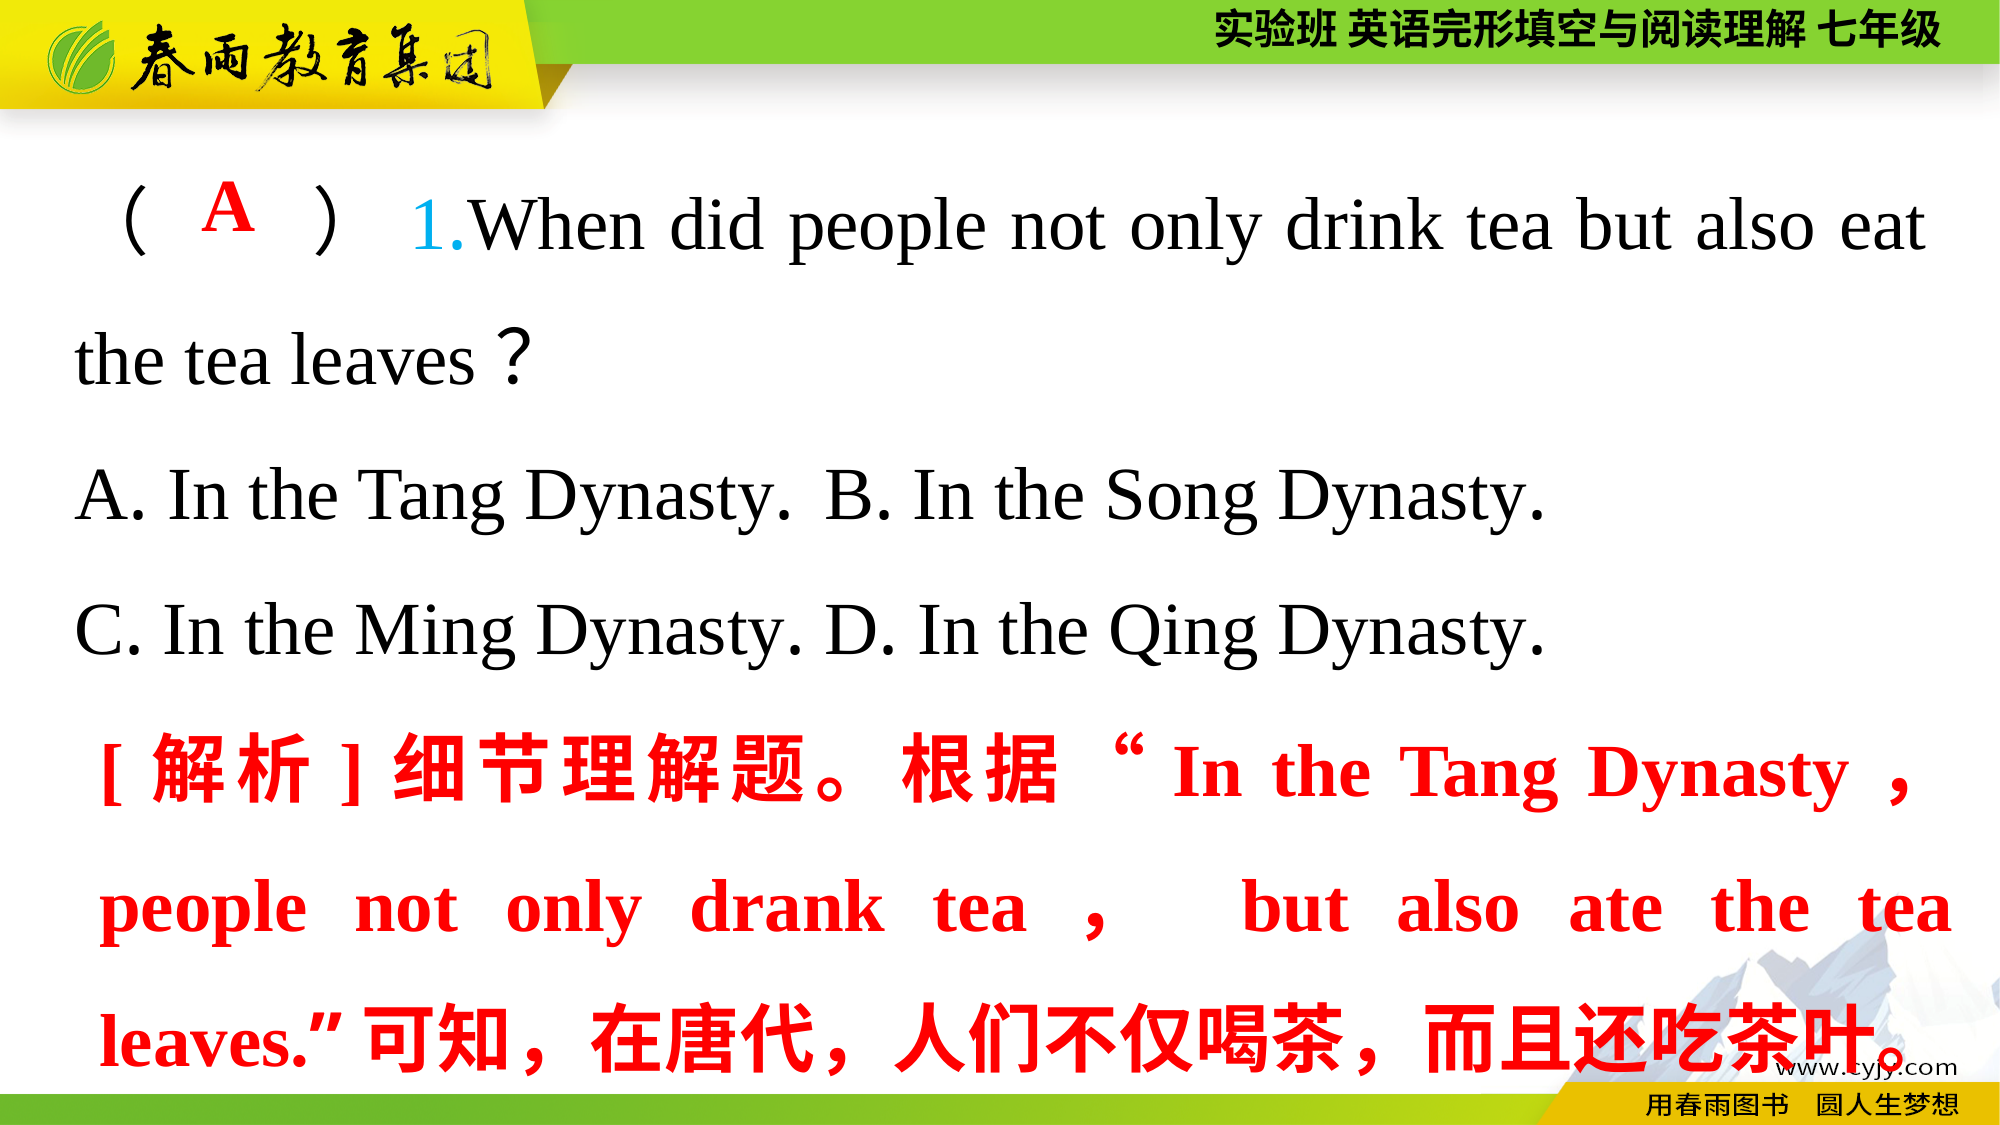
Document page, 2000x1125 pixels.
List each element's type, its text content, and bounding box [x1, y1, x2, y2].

list （ ）1.When did people not only drink tea but also eat the tea leaves？ A. In the Tang Dynasty. B. In the Song Dynasty. C. In the Ming Dynasty. D. In the Qing Dynasty. [59, 122, 1944, 683]
picture [0, 0, 2000, 1125]
text_box [解析]细节理解题。根据“In the Tang Dynasty， people not only drank tea， but also ate the tea leaves.”可知，在唐代，人们不仅喝茶，而且还吃茶叶。故选A [84, 668, 1969, 1125]
